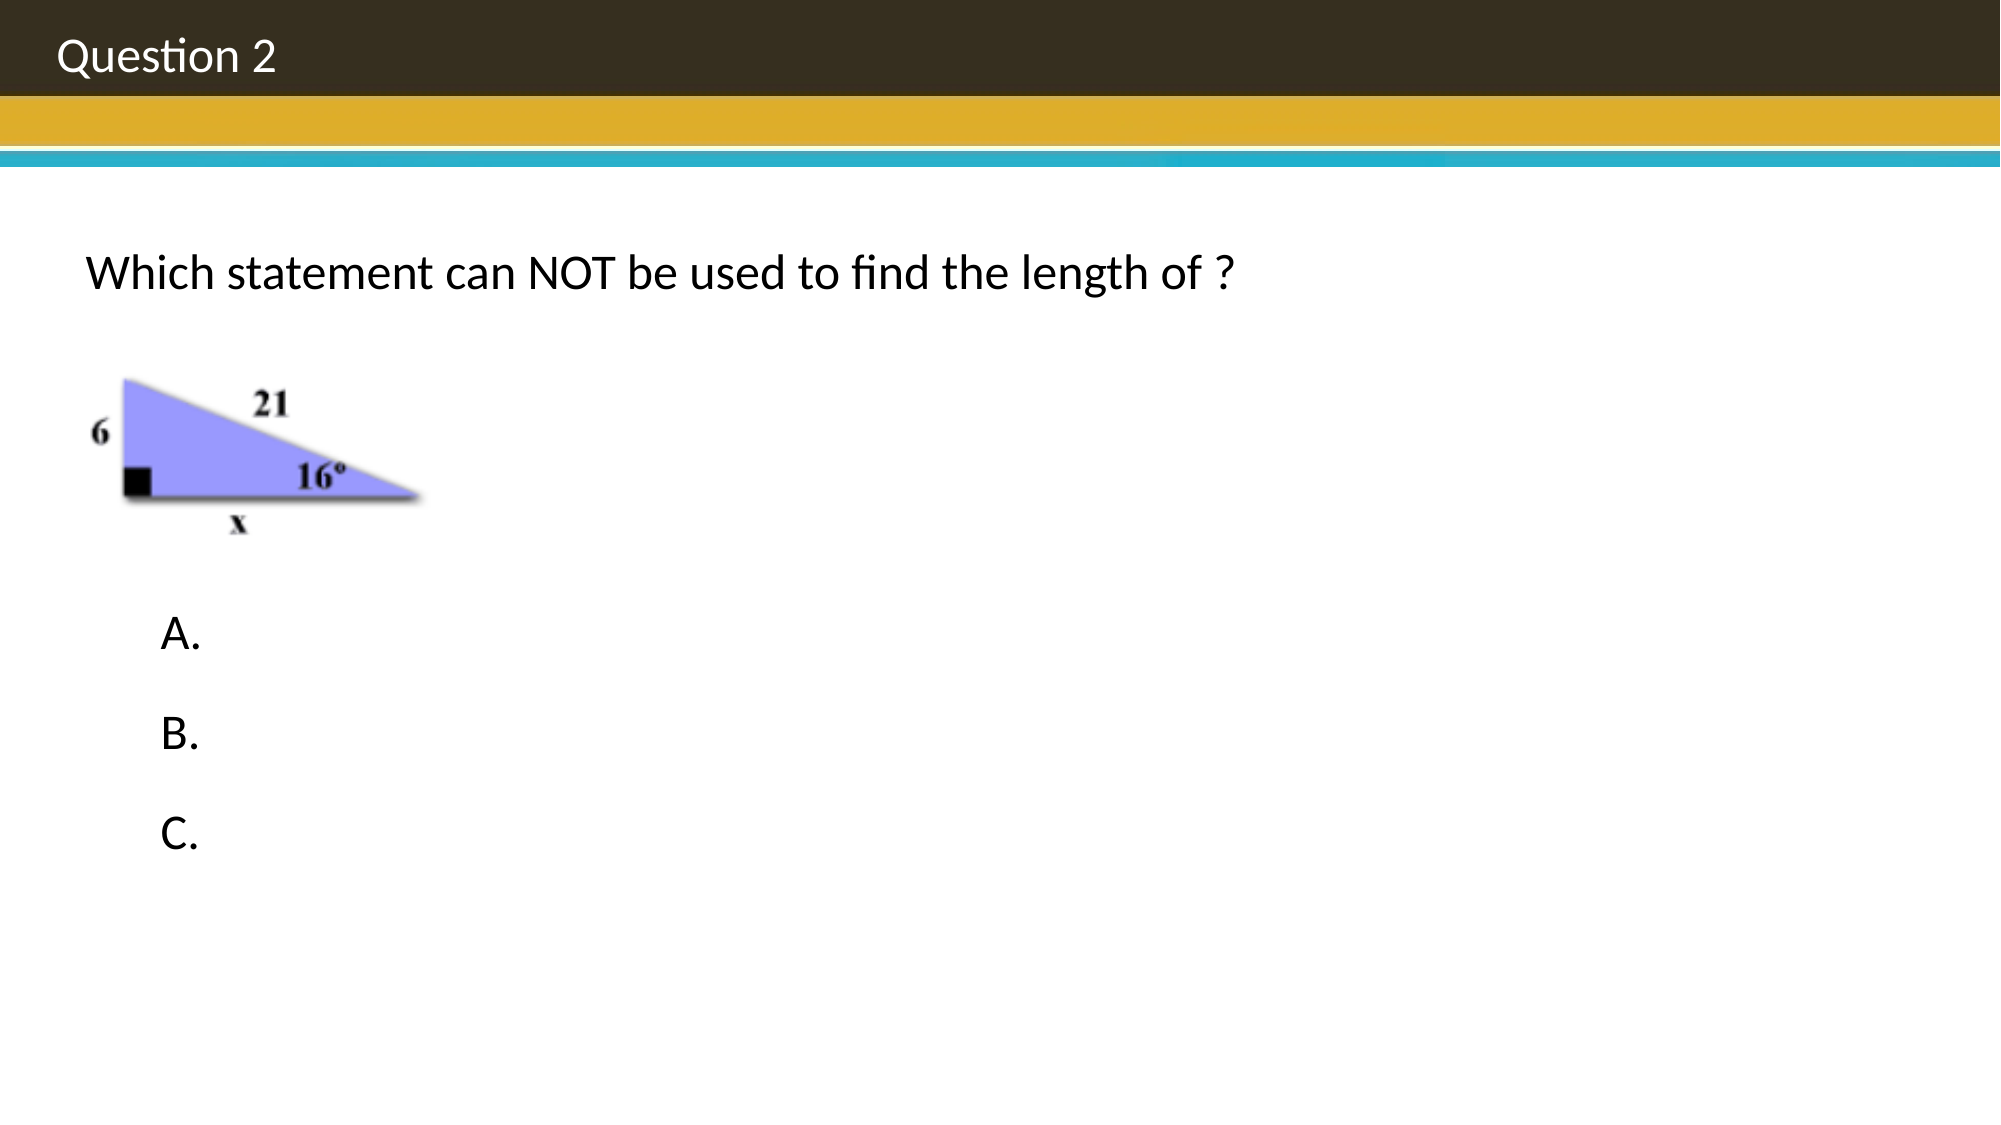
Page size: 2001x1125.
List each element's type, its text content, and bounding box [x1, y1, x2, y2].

picture [0, 0, 2000, 167]
picture [70, 327, 447, 570]
text_box Question 2 [41, 14, 293, 90]
